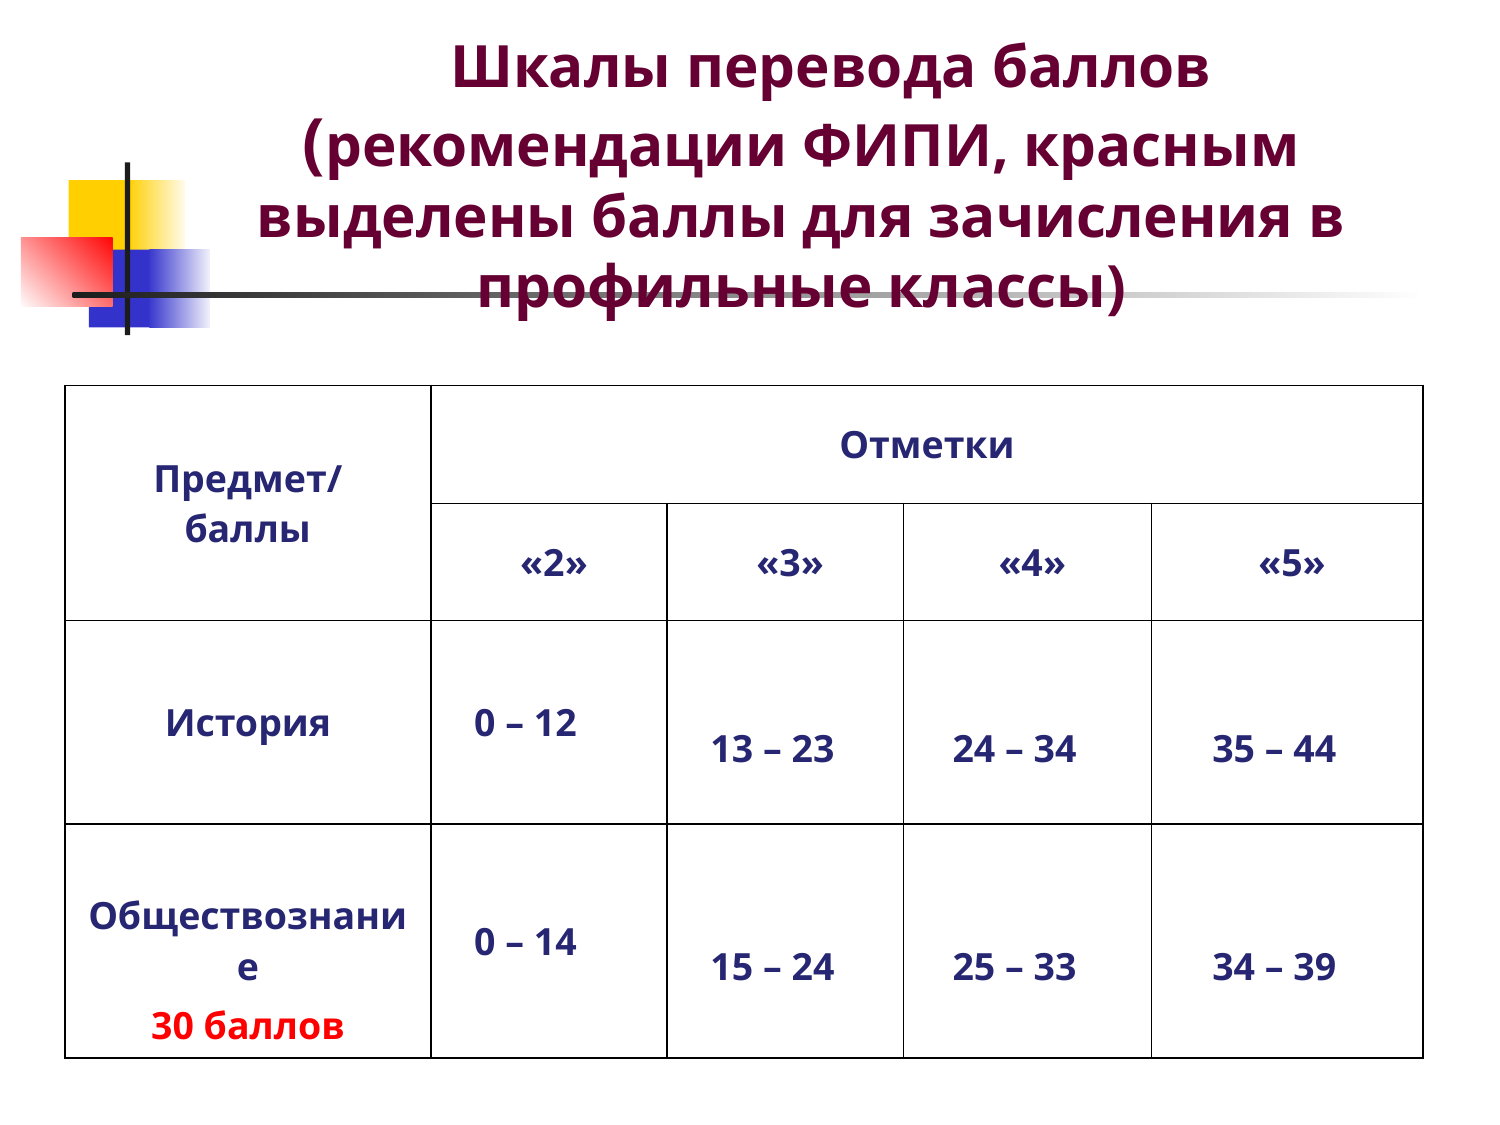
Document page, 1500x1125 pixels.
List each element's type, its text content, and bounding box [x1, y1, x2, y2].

table_cell 0 – 12 [432, 621, 666, 823]
table_cell «3» [668, 504, 903, 620]
table_cell 35 – 44 [1152, 621, 1422, 823]
table_cell Обществознание 30 баллов [66, 825, 430, 1057]
table_cell «4» [904, 504, 1151, 620]
table_header Предмет/ баллы [66, 386, 430, 620]
table_cell 0 – 14 [432, 825, 666, 1057]
table_cell История [66, 621, 430, 823]
table_cell «5» [1152, 504, 1422, 620]
table_header Отметки [432, 386, 1422, 503]
table_cell 24 – 34 [904, 621, 1151, 823]
table_cell 25 – 33 [904, 825, 1151, 1057]
table_cell 34 – 39 [1152, 825, 1422, 1057]
table_cell «2» [432, 504, 666, 620]
table_cell 13 – 23 [668, 621, 903, 823]
title Шкалы перевода баллов (рекомендации ФИПИ, красным выделены баллы для зачисления в профильные классы) [164, 117, 1439, 232]
table_cell 15 – 24 [668, 825, 903, 1057]
